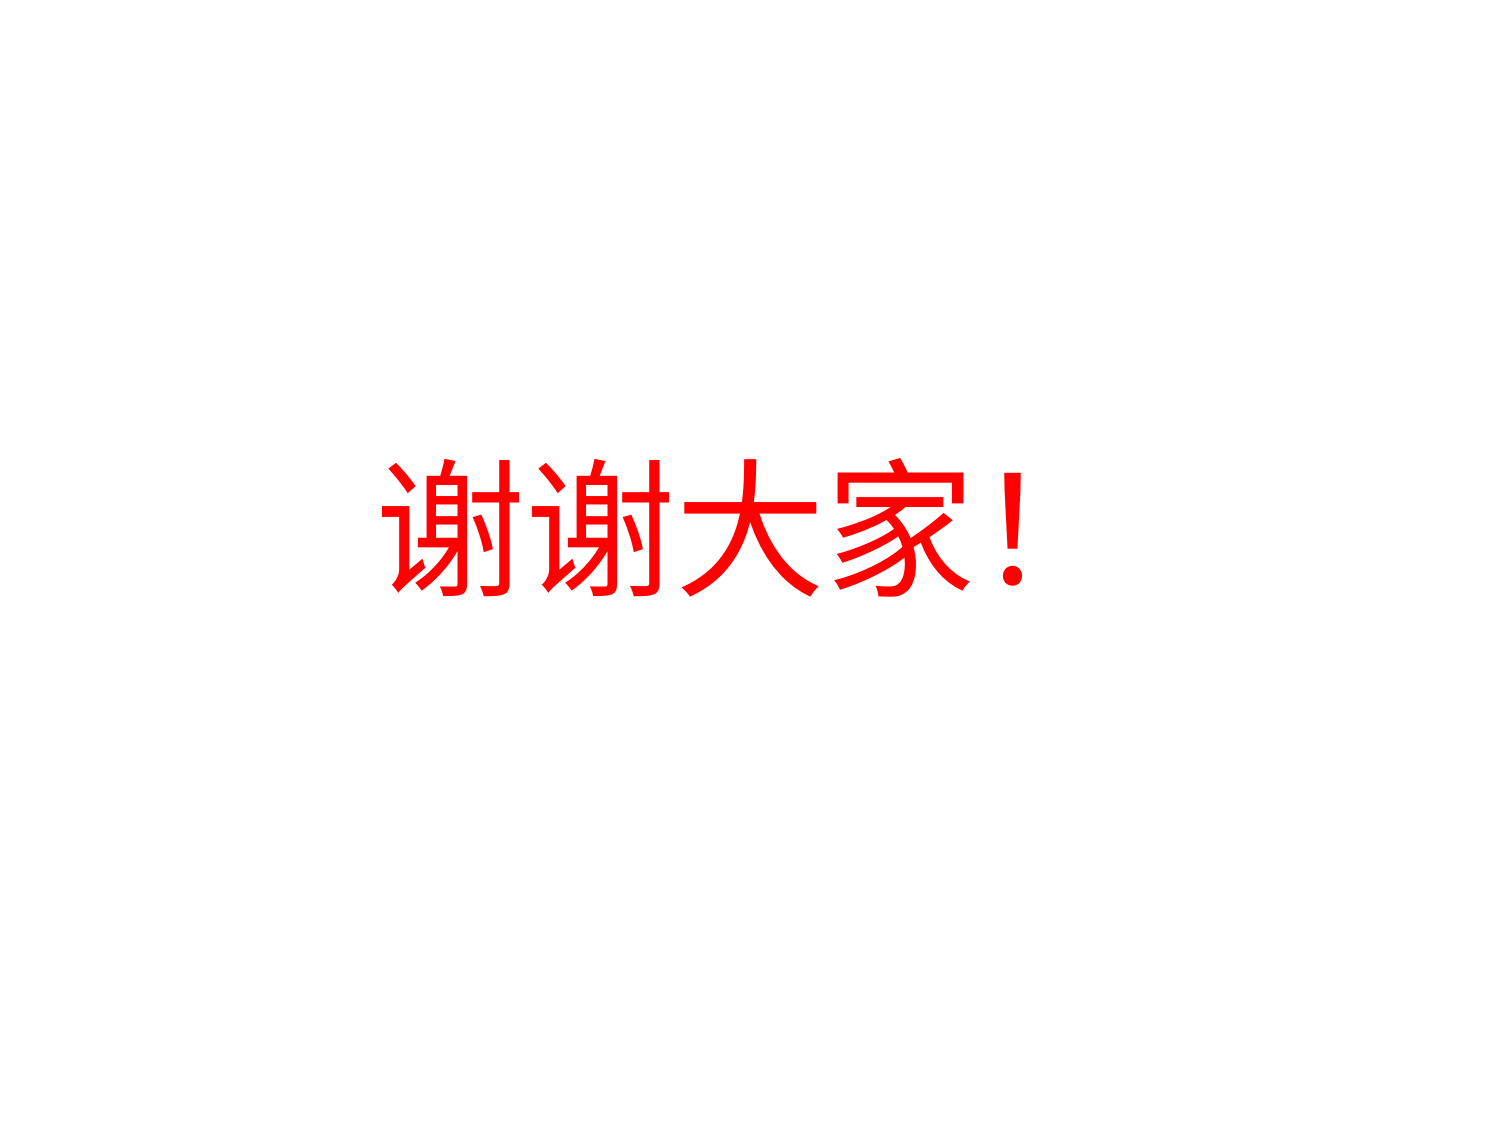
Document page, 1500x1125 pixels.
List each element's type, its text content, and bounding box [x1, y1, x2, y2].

list 谢谢大家！ [75, 262, 1425, 1005]
